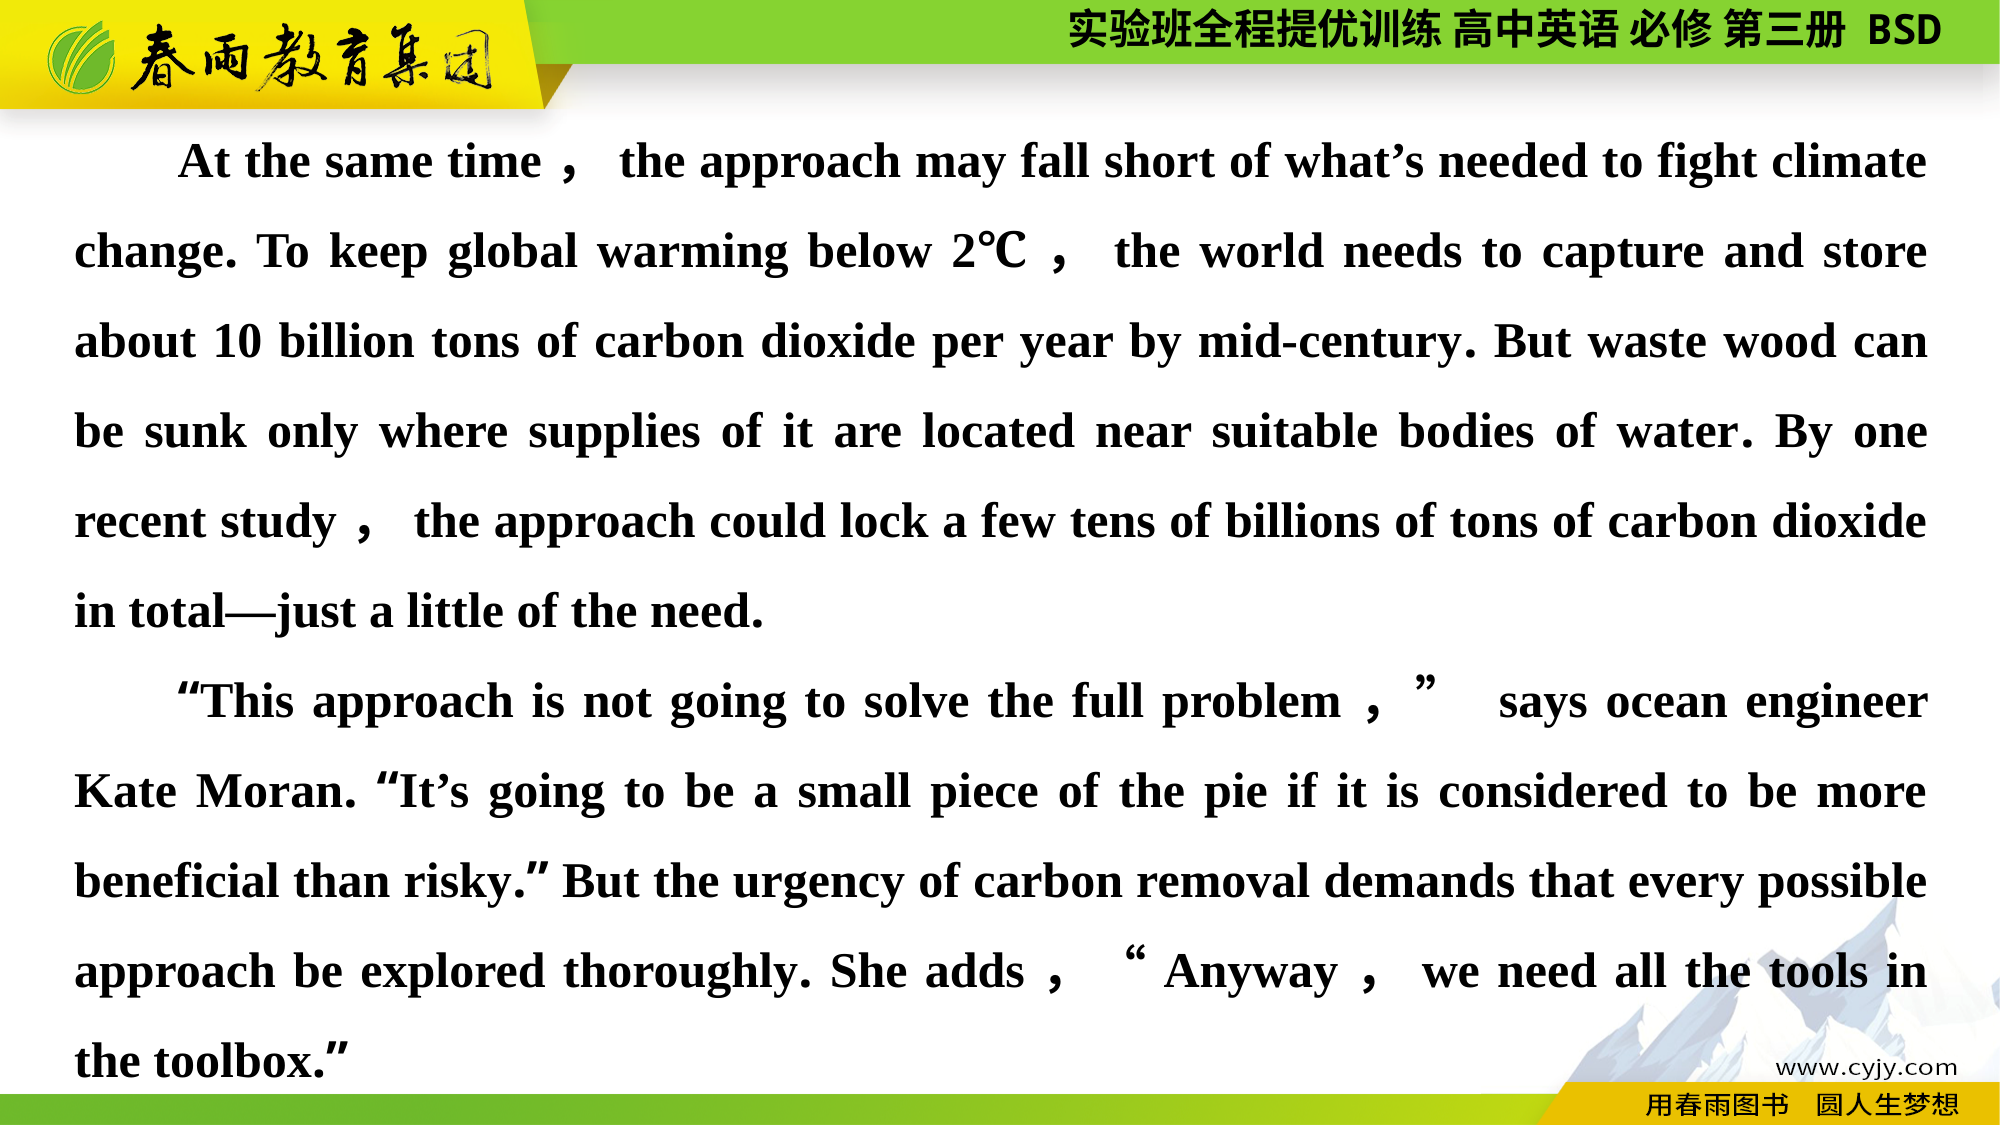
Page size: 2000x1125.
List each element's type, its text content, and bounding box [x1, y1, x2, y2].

picture [0, 0, 2000, 1125]
list At the same time，the approach may fall short of what’s needed to fight climate change. To keep global warming below 2℃，the world needs to capture and store about 10 billion tons of carbon dioxide per year by mid-century. But waste wood can be sunk only where supplies of it are located near suitable bodies of water. By one recent study，the approach could lock a few tens of billions of tons of carbon dioxide in total—just a little of the need. “This approach is not going to solve the full problem，” says ocean engineer Kate Moran. “It’s going to be a small piece of the pie if it is considered to be more beneficial than risky.” But the urgency of carbon removal demands that every possible approach be explored thoroughly. She adds，“Anyway，we need all the tools in the toolbox.” [59, 90, 1944, 1094]
